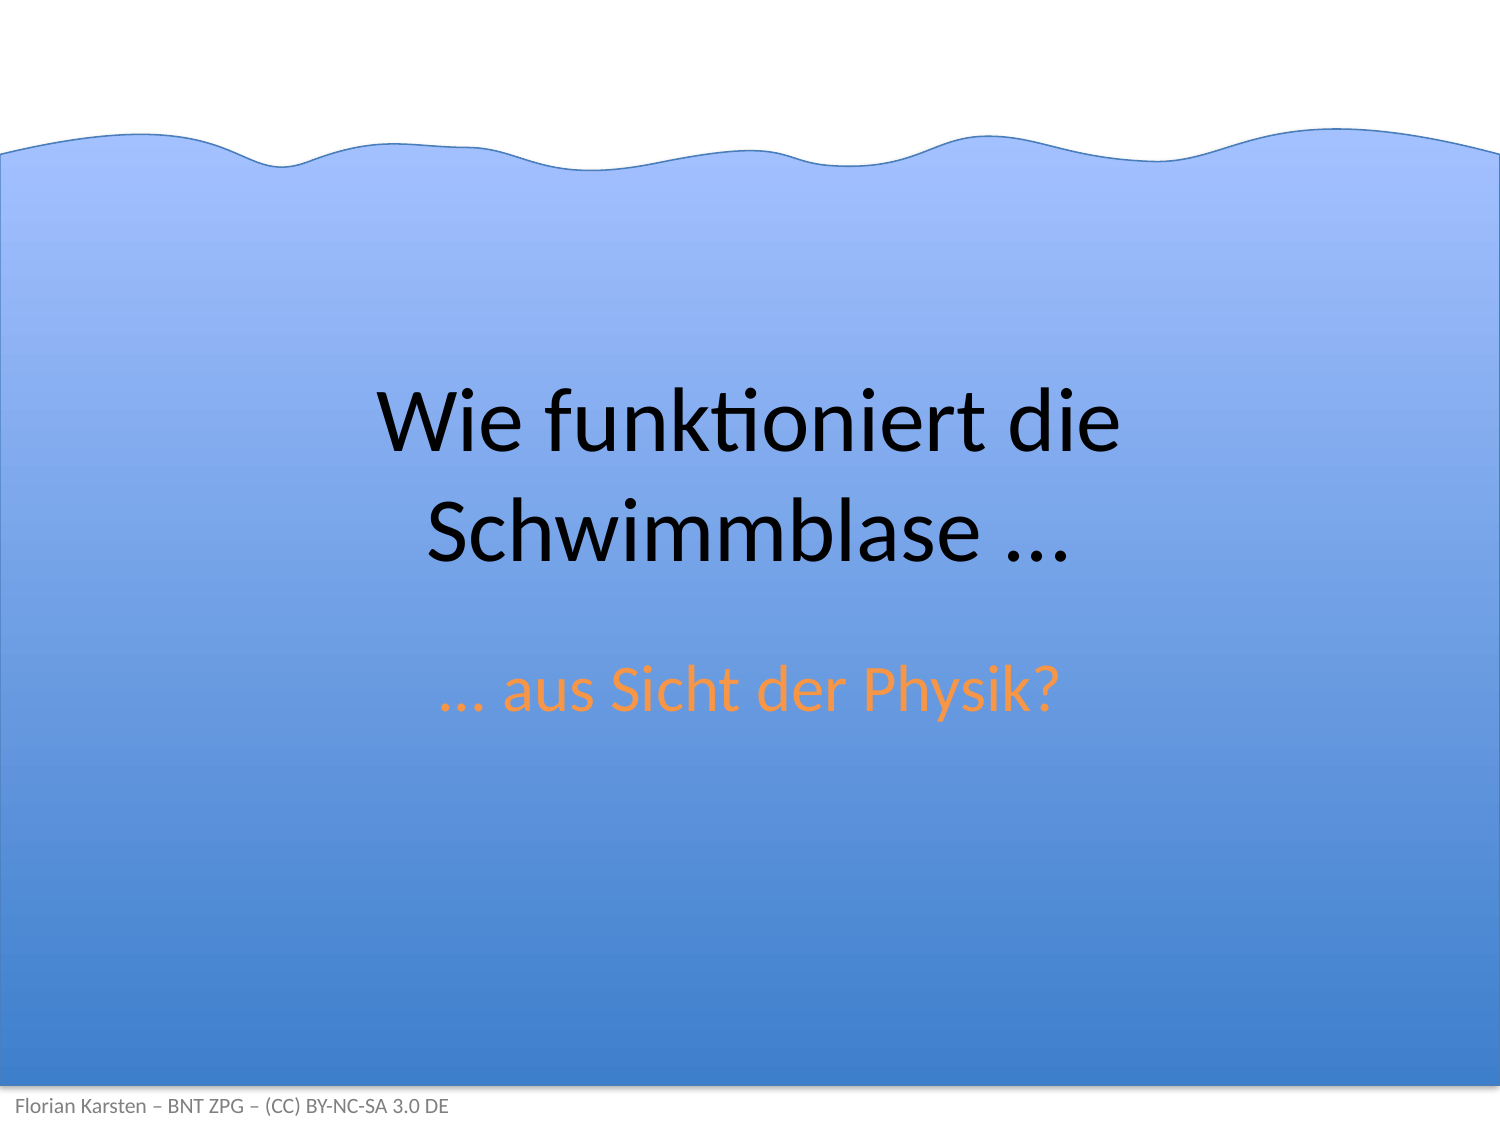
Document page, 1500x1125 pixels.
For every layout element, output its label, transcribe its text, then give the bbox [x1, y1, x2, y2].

title Wie funktioniert die Schwimmblase ... [112, 349, 1388, 591]
subtitle ... aus Sicht der Physik? [225, 637, 1275, 925]
footer Florian Karsten – BNT ZPG – (CC) BY-NC-SA 3.0 DE [0, 1085, 1192, 1125]
